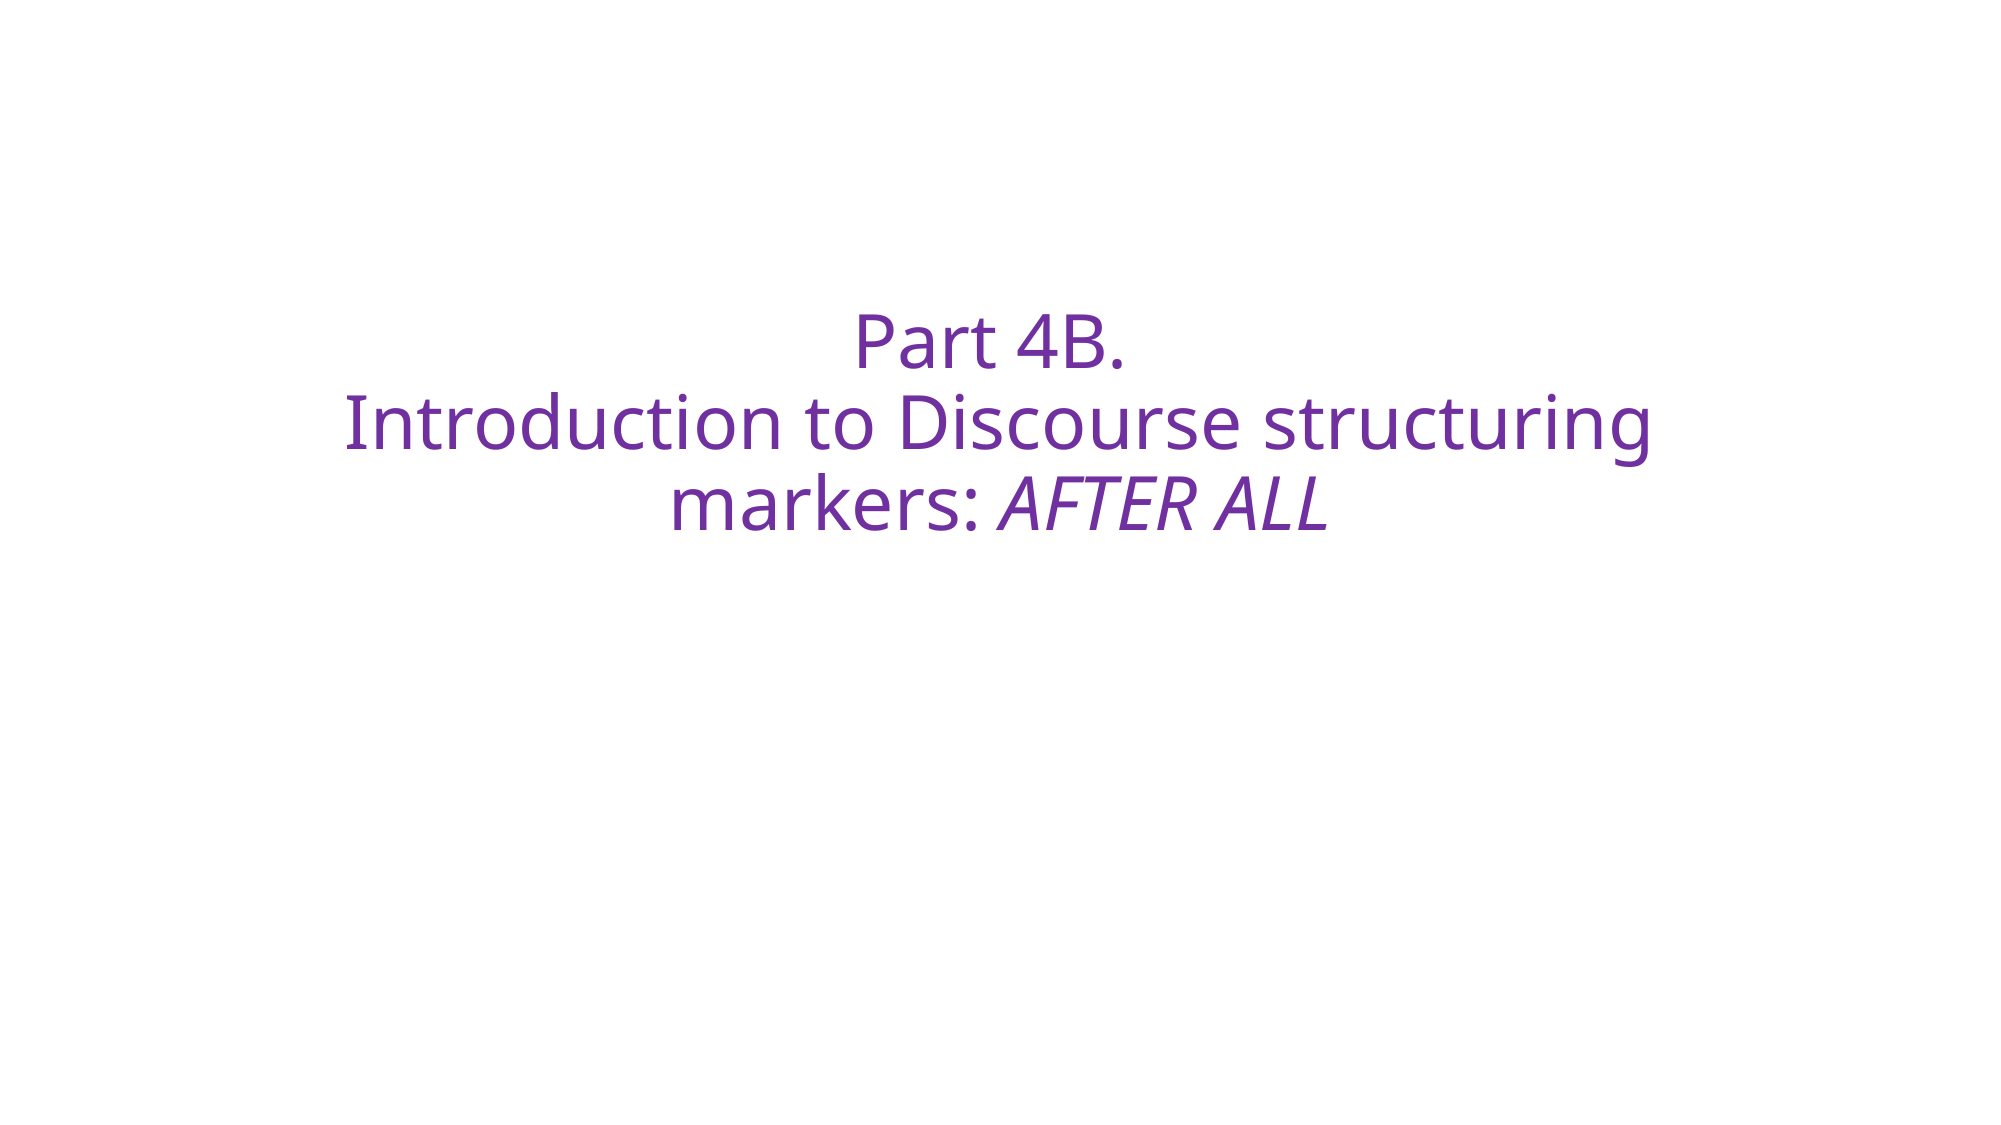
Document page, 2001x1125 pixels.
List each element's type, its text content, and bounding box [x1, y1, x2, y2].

title Part 4B. Introduction to Discourse structuring markers: AFTER ALL [249, 73, 1750, 645]
